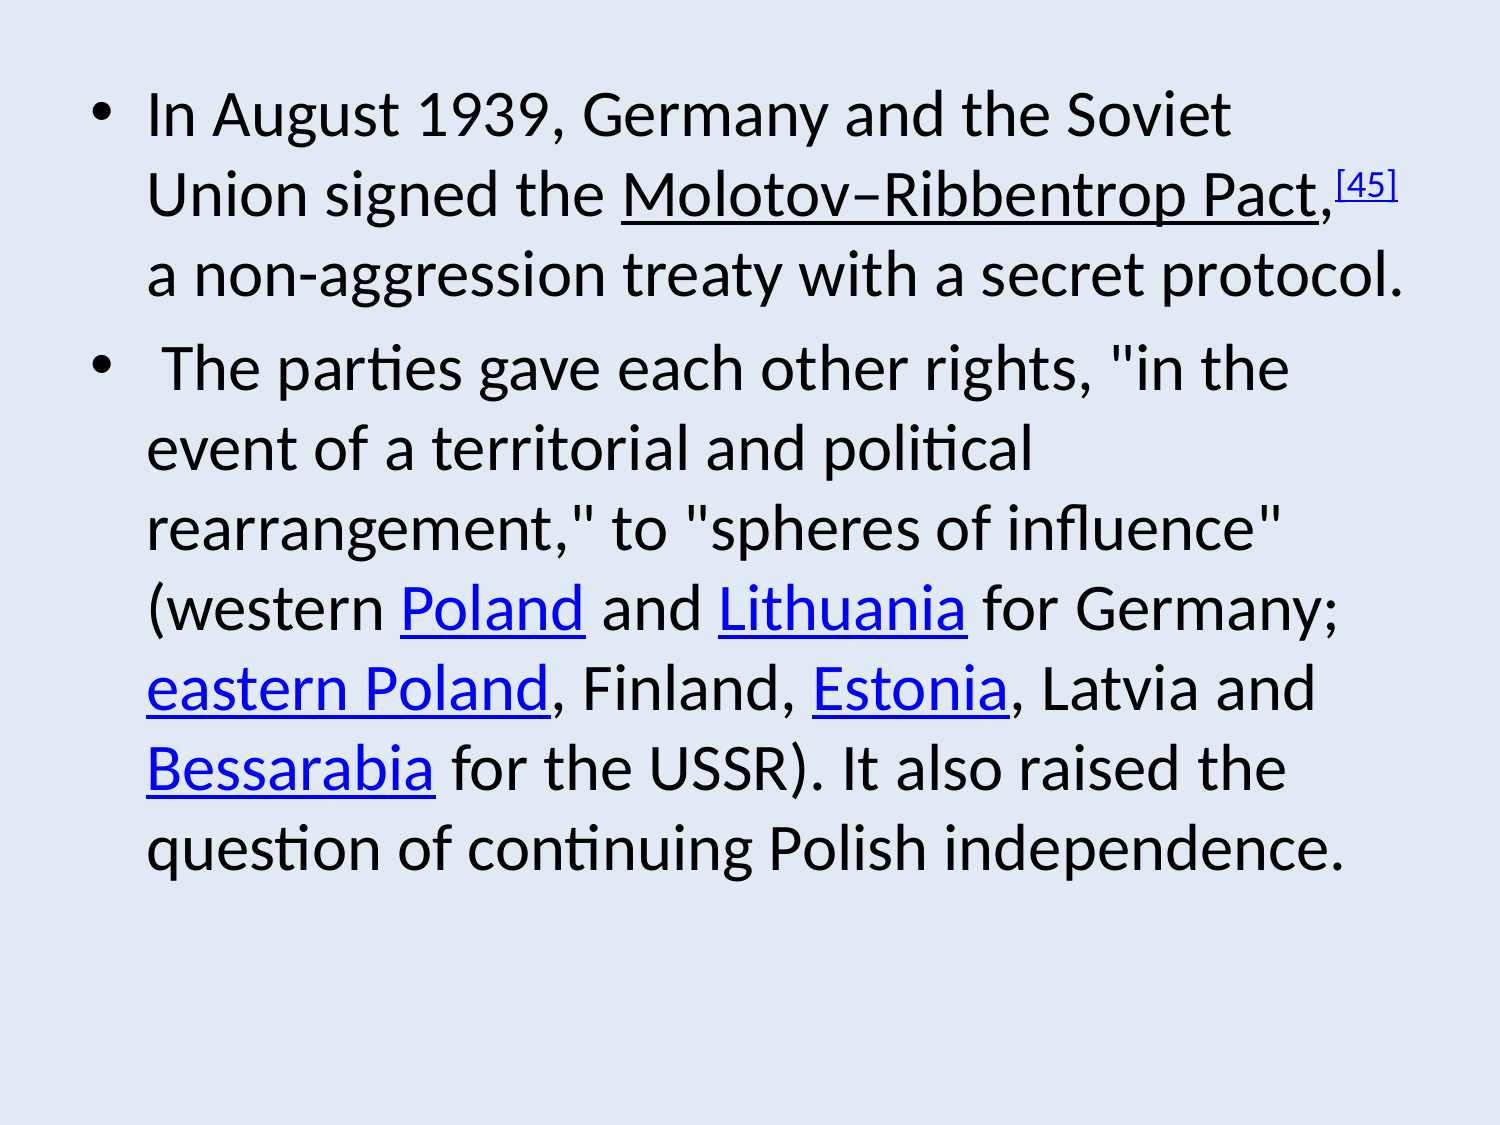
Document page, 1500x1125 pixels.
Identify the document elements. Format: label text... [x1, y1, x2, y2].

list In August 1939, Germany and the Soviet Union signed the Molotov–Ribbentrop Pact,[45] a non-aggression treaty with a secret protocol. The parties gave each other rights, "in the event of a territorial and political rearrangement," to "spheres of influence" (western Poland and Lithuania for Germany; eastern Poland, Finland, Estonia, Latvia and Bessarabia for the USSR). It also raised the question of continuing Polish independence. [75, 62, 1425, 1125]
